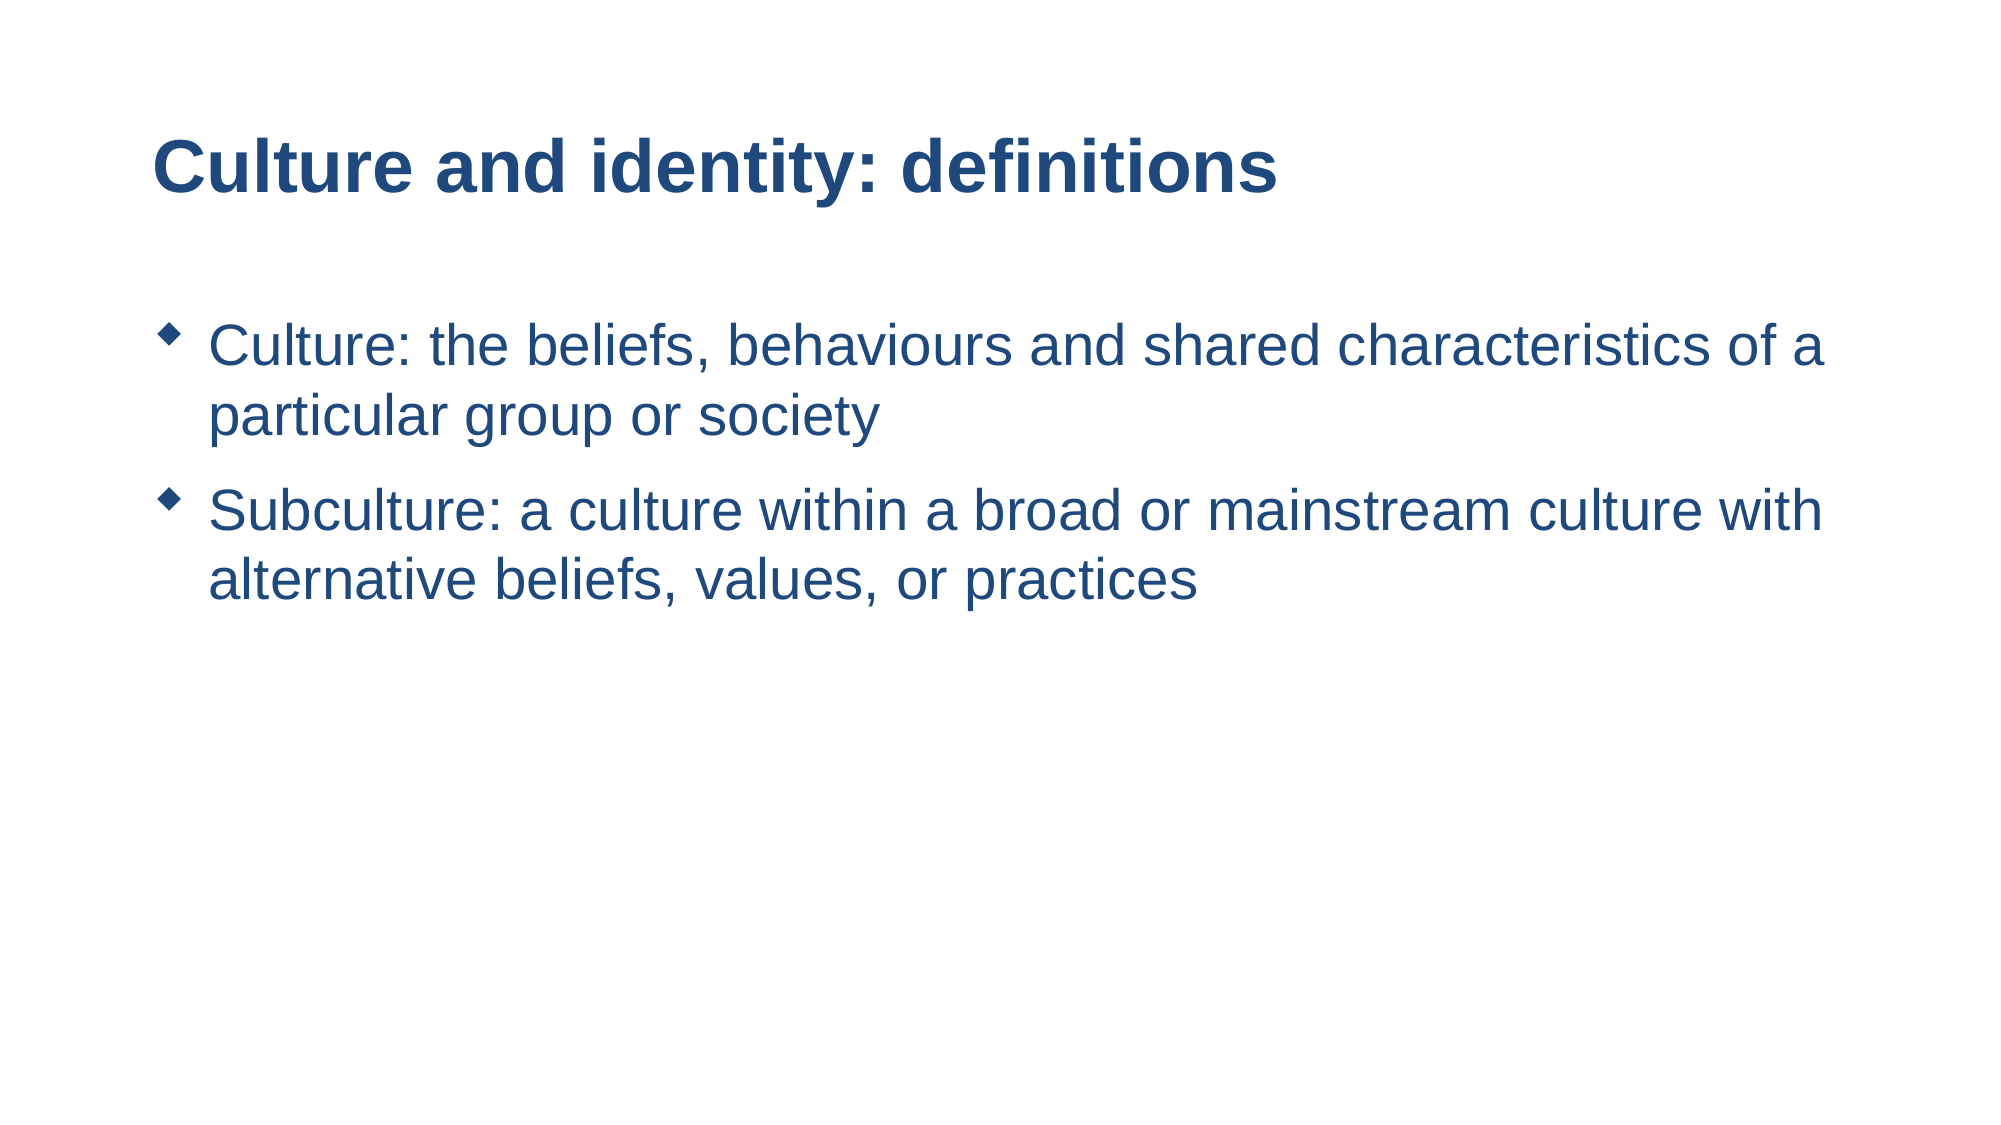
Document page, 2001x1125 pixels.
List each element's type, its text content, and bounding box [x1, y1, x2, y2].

list Culture: the beliefs, behaviours and shared characteristics of a particular group or society Subculture: a culture within a broad or mainstream culture with alternative beliefs, values, or practices [137, 299, 1863, 1014]
title Culture and identity: definitions [137, 59, 1863, 278]
